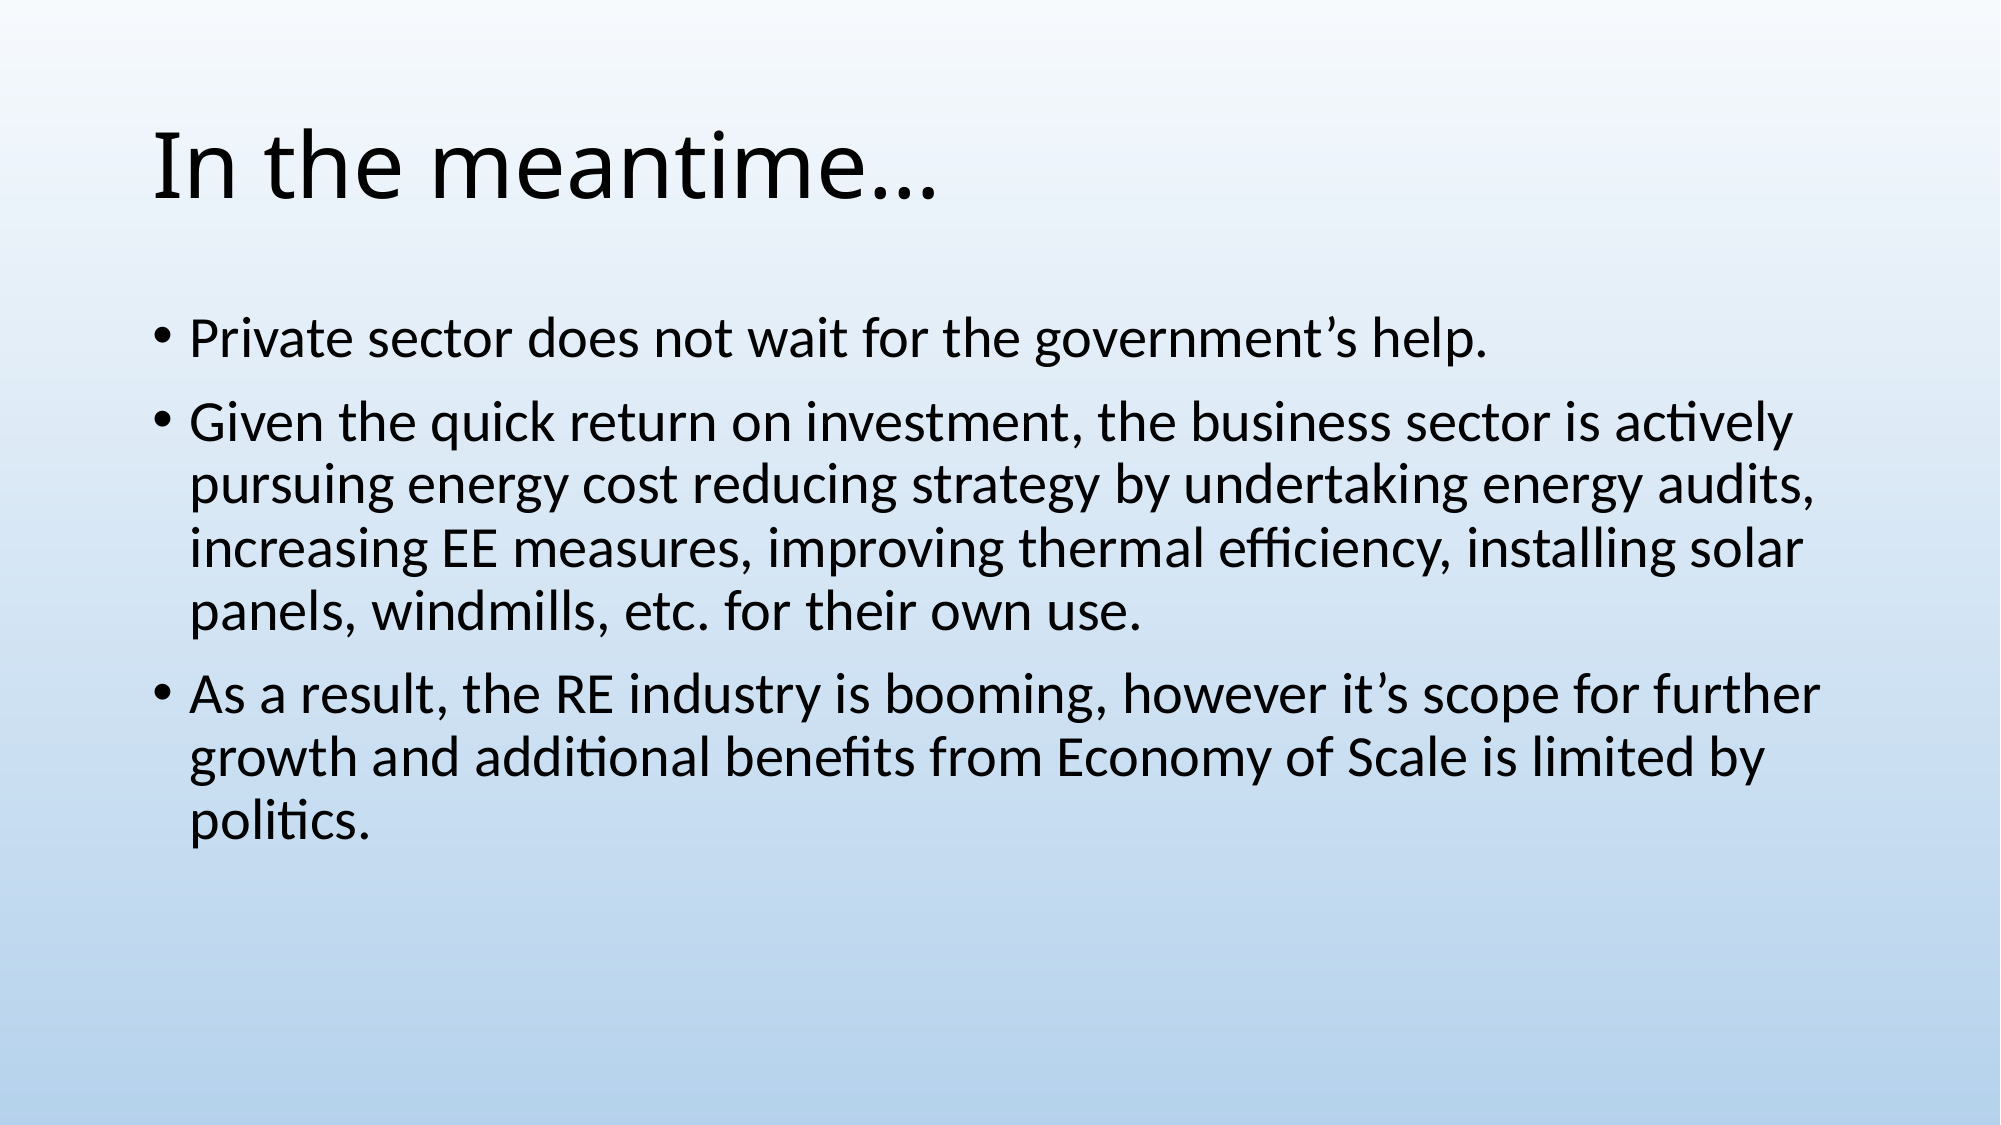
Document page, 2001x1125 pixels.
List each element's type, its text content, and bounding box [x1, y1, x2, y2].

list Private sector does not wait for the government’s help. Given the quick return on investment, the business sector is actively pursuing energy cost reducing strategy by undertaking energy audits, increasing EE measures, improving thermal efficiency, installing solar panels, windmills, etc. for their own use. As a result, the RE industry is booming, however it’s scope for further growth and additional benefits from Economy of Scale is limited by politics. [137, 299, 1863, 1014]
title In the meantime… [137, 59, 1863, 278]
